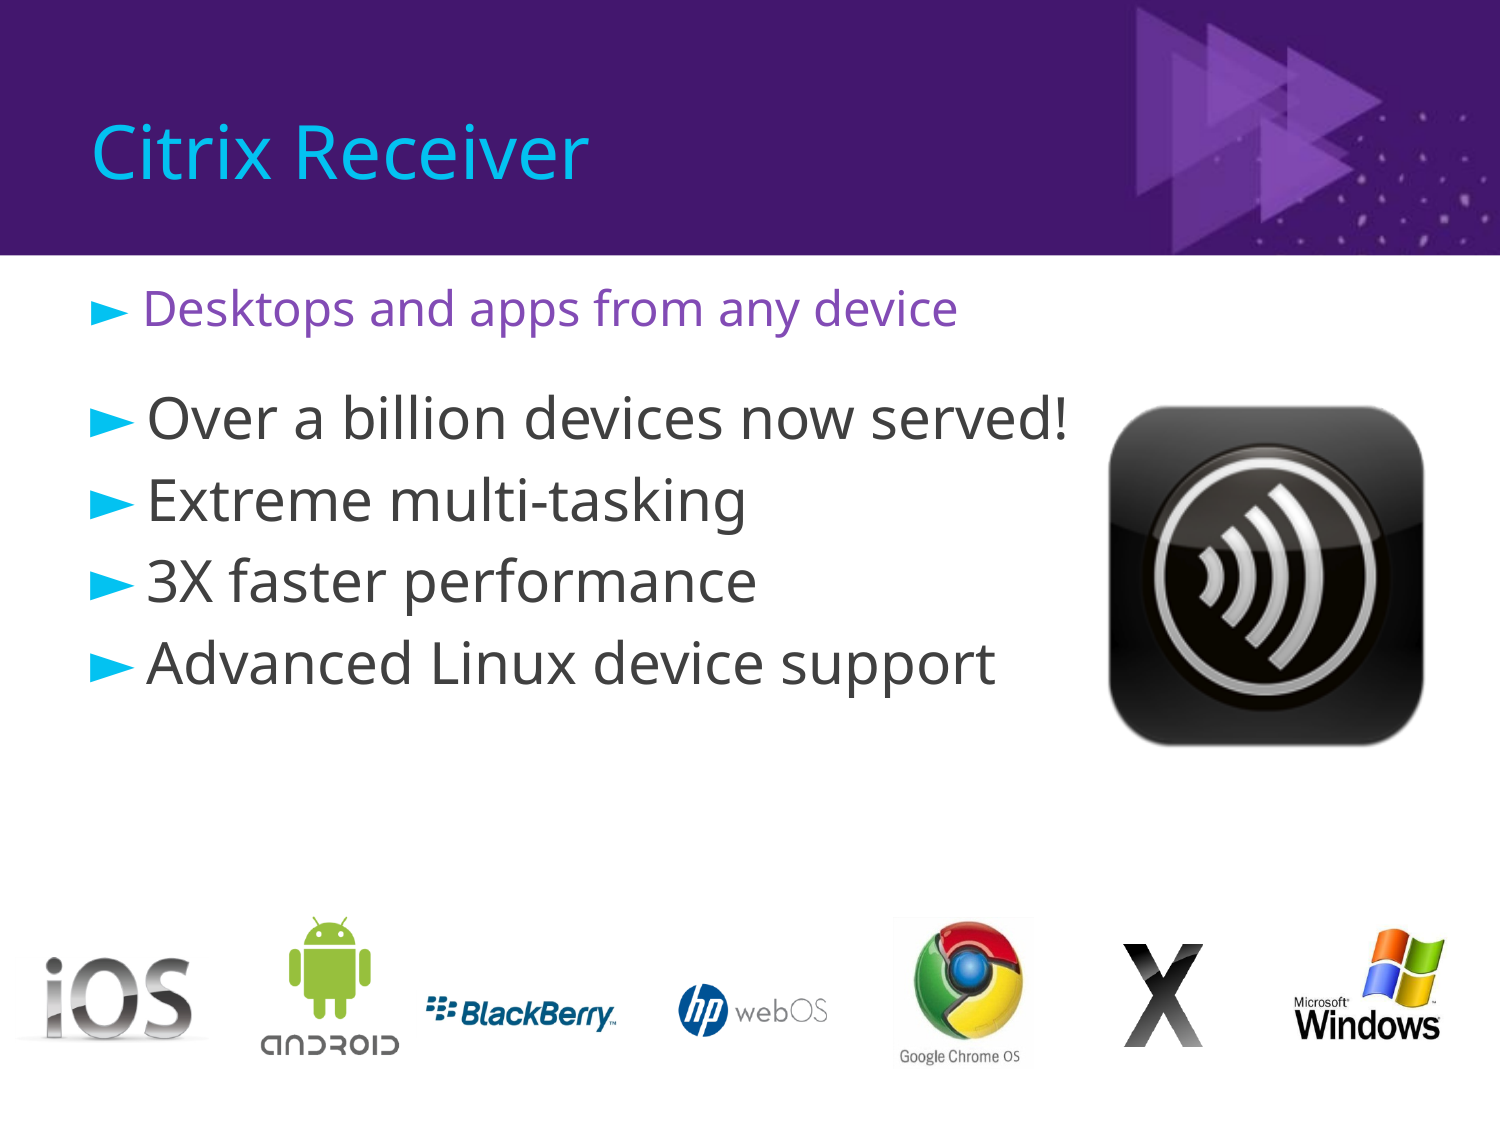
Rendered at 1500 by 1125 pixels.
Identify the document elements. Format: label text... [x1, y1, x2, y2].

picture [678, 982, 827, 1038]
title Citrix Receiver [75, 56, 1425, 244]
picture [416, 990, 626, 1039]
picture [15, 957, 209, 1043]
picture [1265, 898, 1474, 1070]
picture [1096, 393, 1435, 757]
picture [893, 917, 1034, 1069]
list Desktops and apps from any device [76, 270, 1266, 345]
list Over a billion devices now served! Extreme multi-tasking 3X faster performance Advanced Linux device support [75, 373, 1425, 1005]
picture [1123, 943, 1203, 1048]
picture [0, 0, 1500, 255]
picture [253, 901, 406, 1066]
